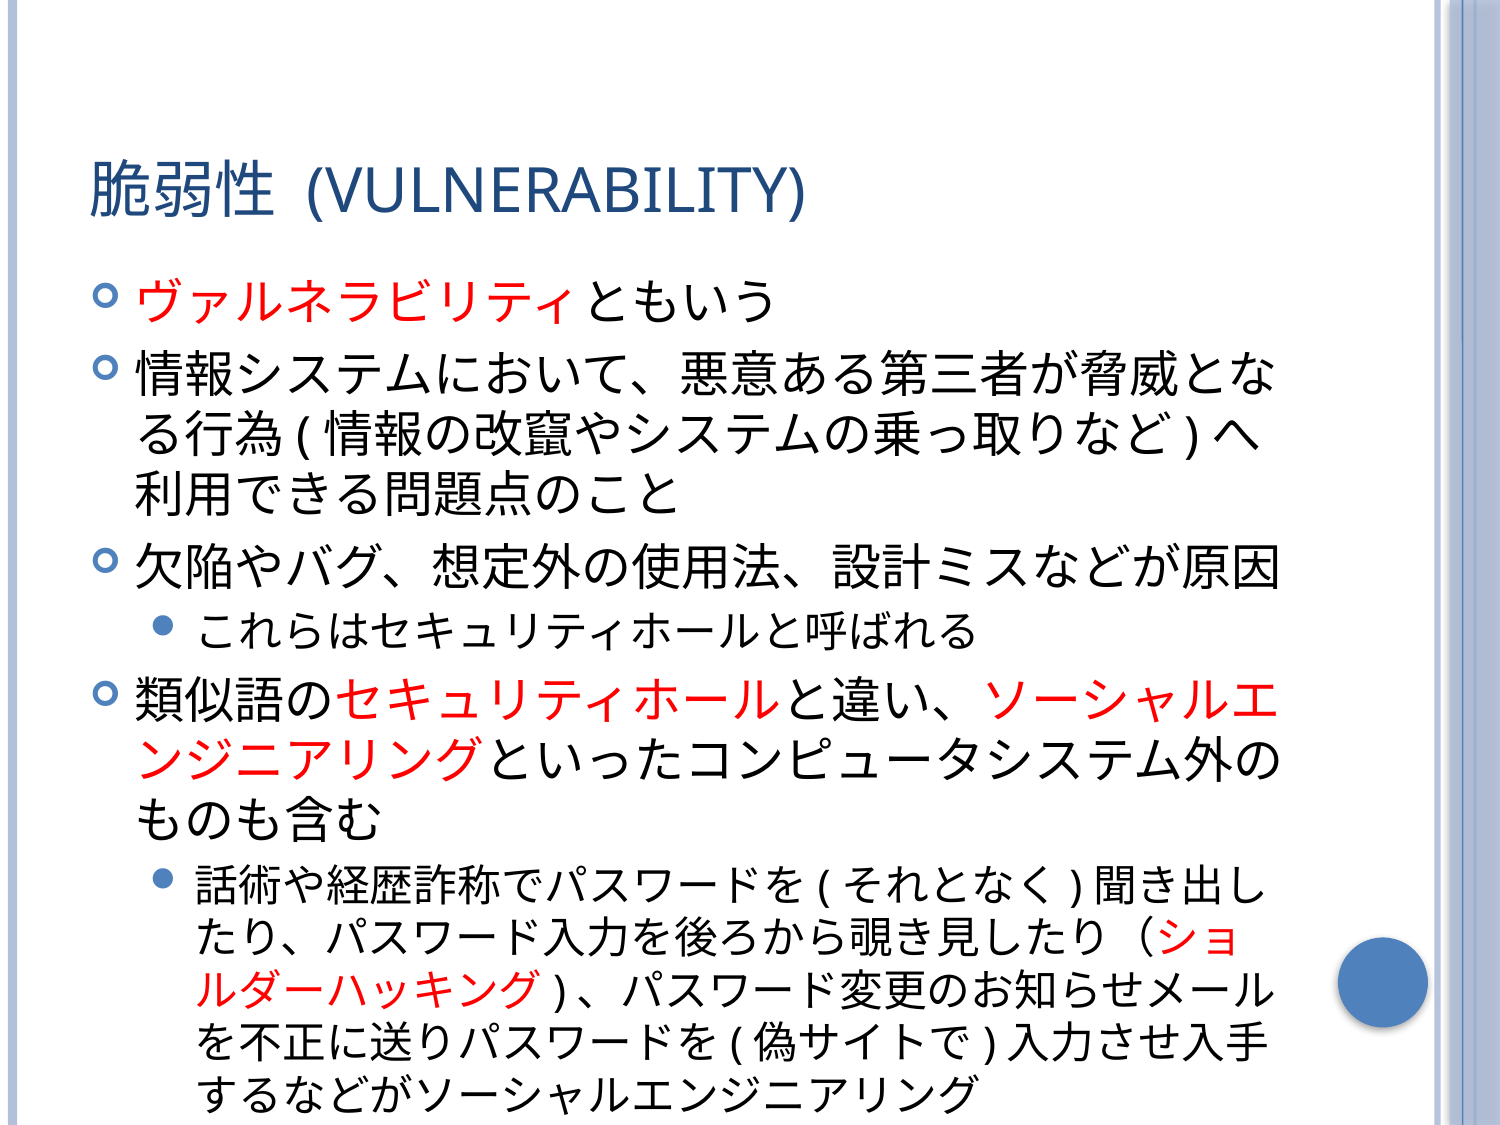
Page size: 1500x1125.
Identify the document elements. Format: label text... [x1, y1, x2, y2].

list ヴァルネラビリティともいう 情報システムにおいて、悪意ある第三者が脅威となる行為(情報の改竄やシステムの乗っ取りなど)へ利用できる問題点のこと 欠陥やバグ、想定外の使用法、設計ミスなどが原因 これらはセキュリティホールと呼ばれる 類似語のセキュリティホールと違い、ソーシャルエンジニアリングといったコンピュータシステム外のものも含む 話術や経歴詐称でパスワードを(それとなく)聞き出したり、パスワード入力を後ろから覗き見したり（ショルダーハッキング)、パスワード変更のお知らせメールを不正に送りパスワードを(偽サイトで)入力させ入手するなどがソーシャルエンジニアリング [75, 262, 1300, 1125]
title 脆弱性 (Vulnerability) [75, 45, 1300, 233]
